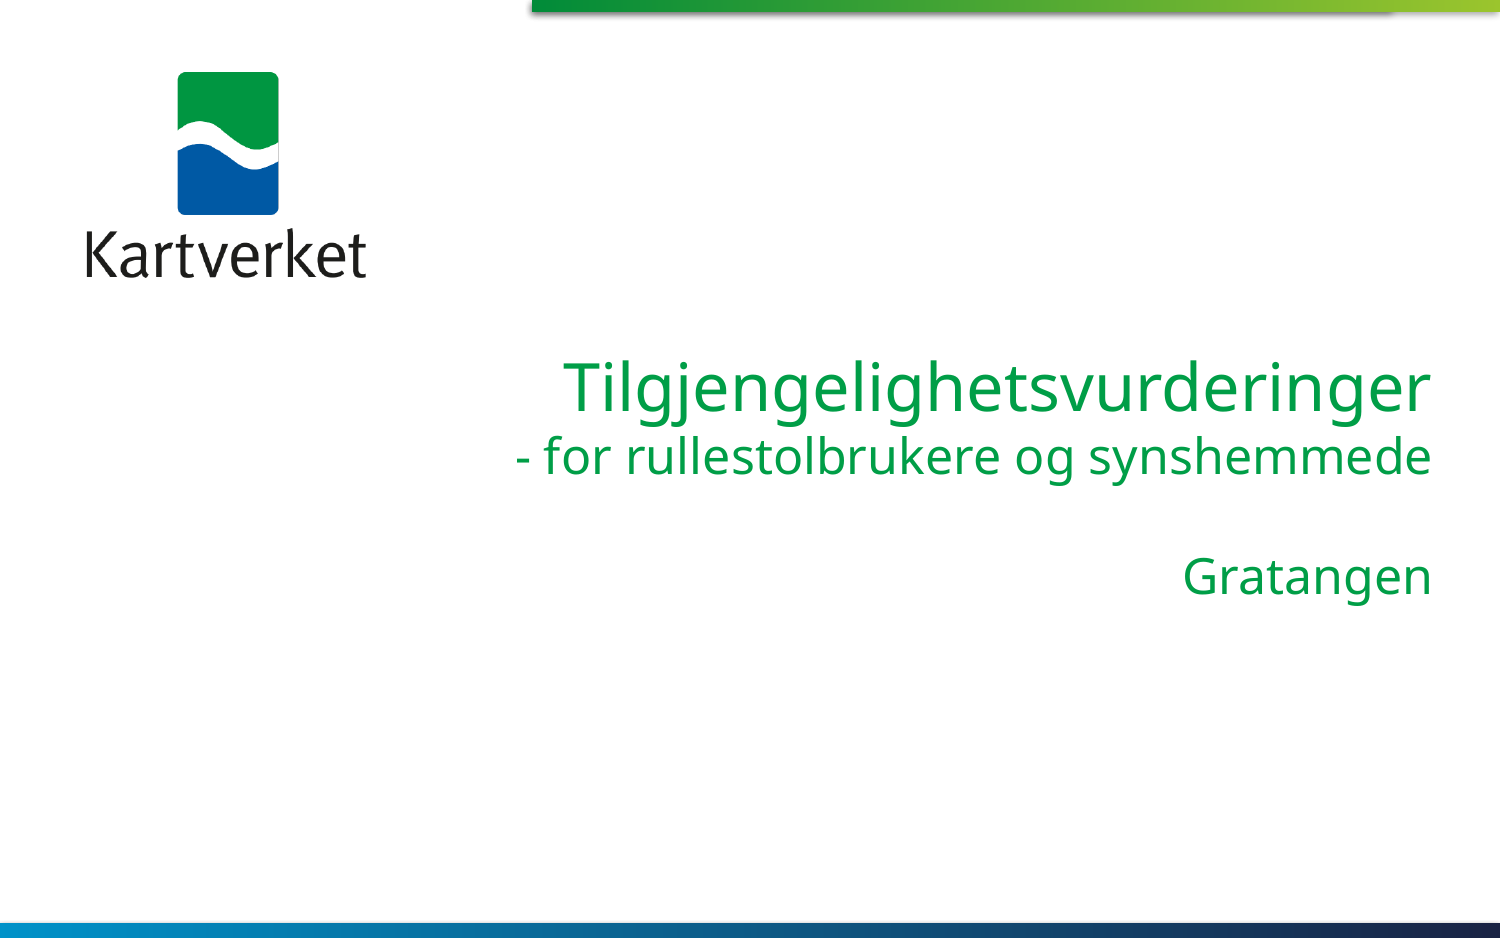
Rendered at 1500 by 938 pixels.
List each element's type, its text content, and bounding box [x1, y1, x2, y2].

text_box Tilgjengelighetsvurderinger - for rullestolbrukere og synshemmede Gratangen [66, 337, 1449, 613]
